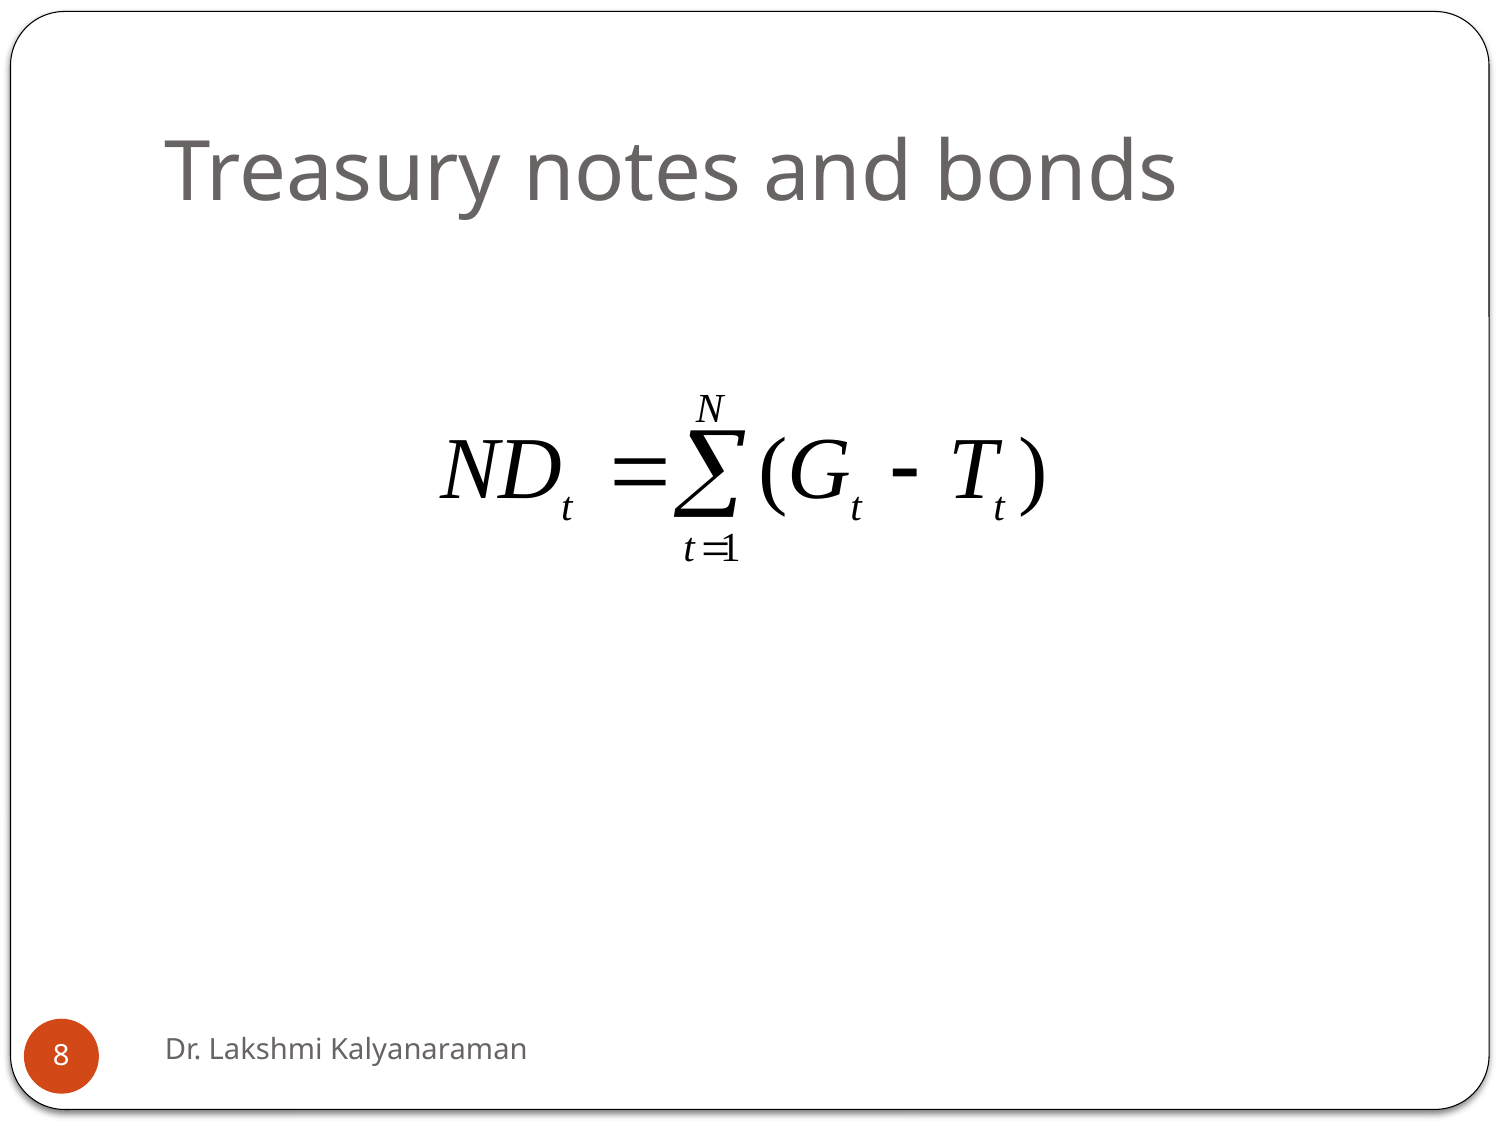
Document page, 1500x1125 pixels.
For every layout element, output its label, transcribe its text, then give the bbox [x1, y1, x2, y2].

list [425, 374, 1062, 576]
title Treasury notes and bonds [150, 45, 1425, 233]
footer Dr. Lakshmi Kalyanaraman [150, 1012, 800, 1088]
slide_number 8 [23, 1018, 99, 1094]
